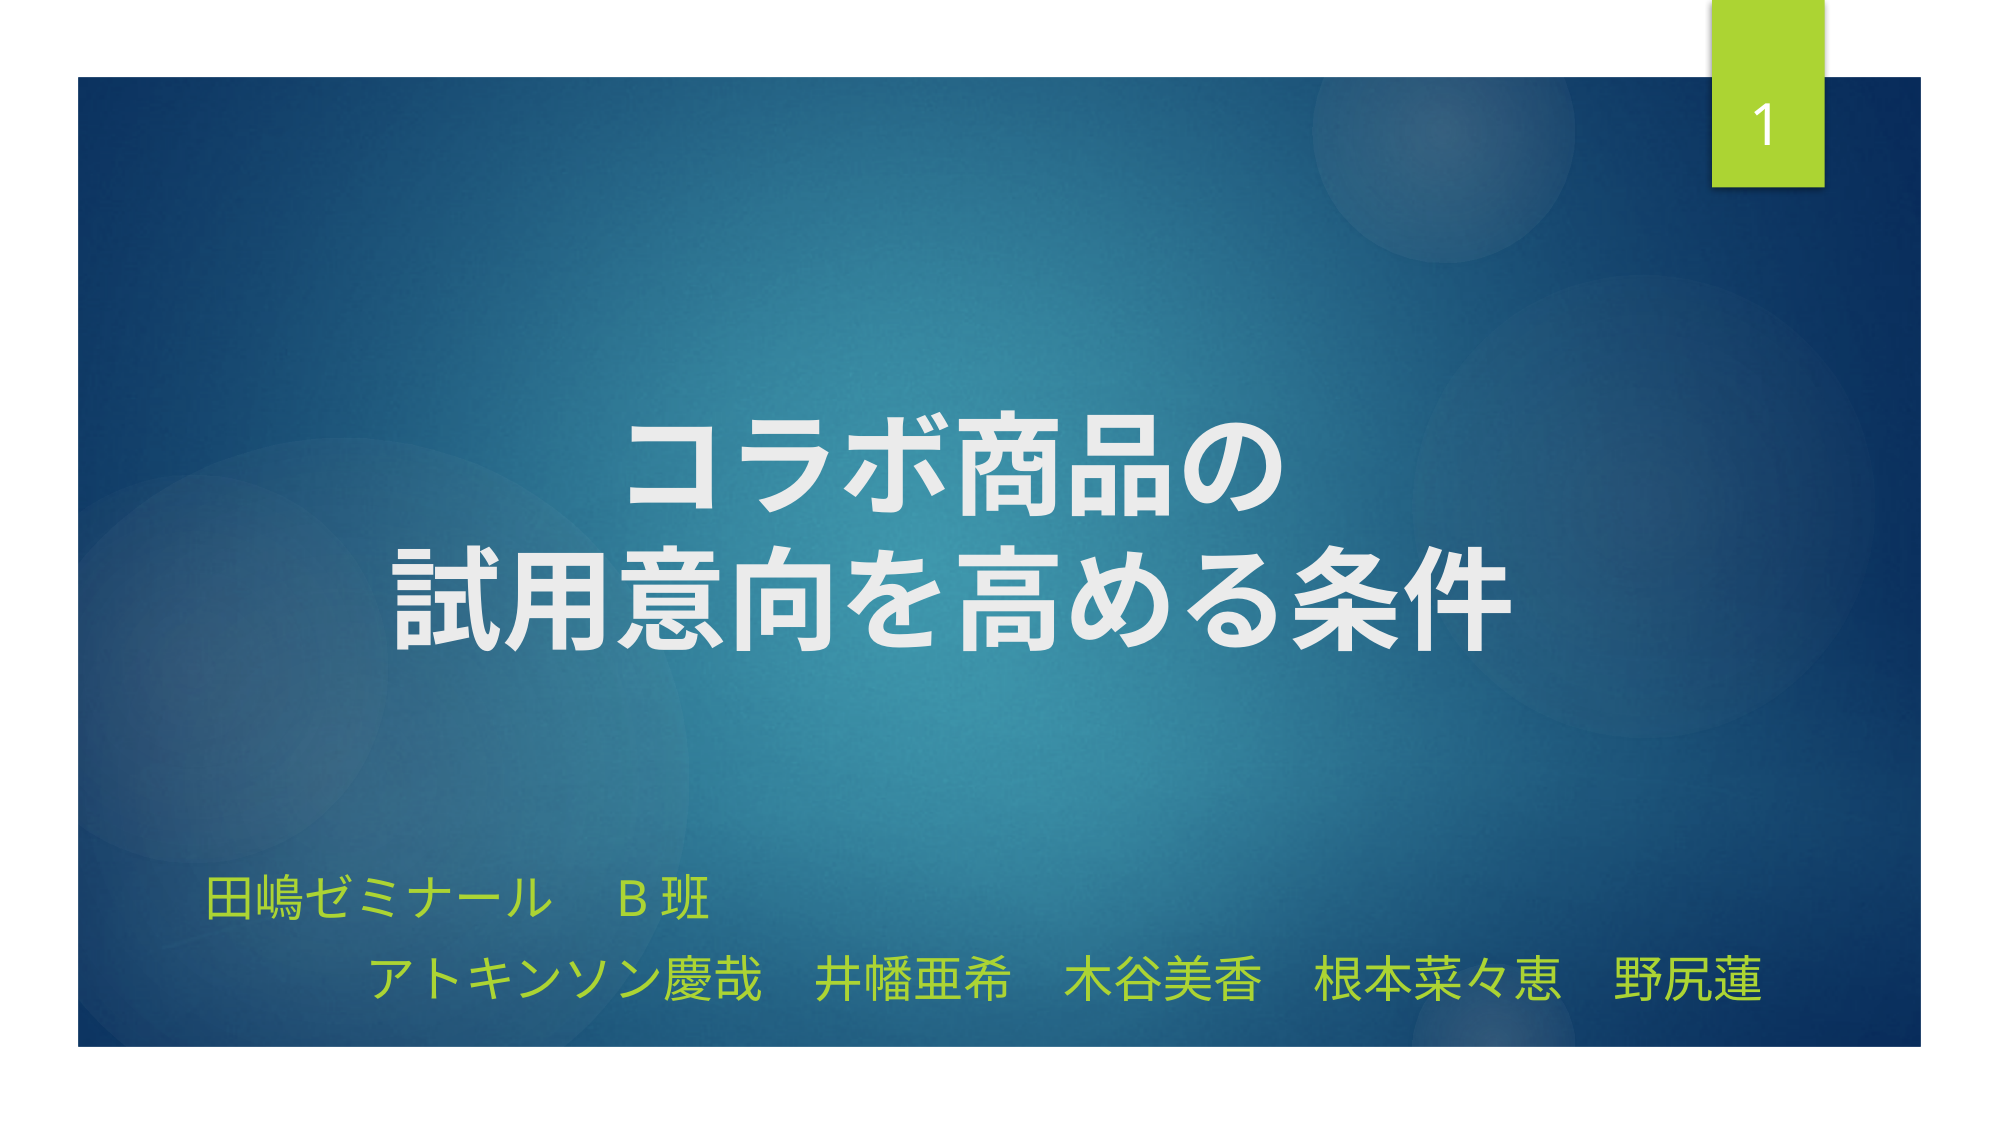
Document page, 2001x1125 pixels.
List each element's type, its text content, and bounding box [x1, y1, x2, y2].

slide_number 1 [1698, 48, 1836, 174]
title コラボ商品の 試用意向を高める条件 [189, 231, 1716, 672]
subtitle 田嶋ゼミナール B班 アトキンソン慶哉 井幡亜希 木谷美香 根本菜々恵 野尻蓮 [189, 817, 1890, 1025]
